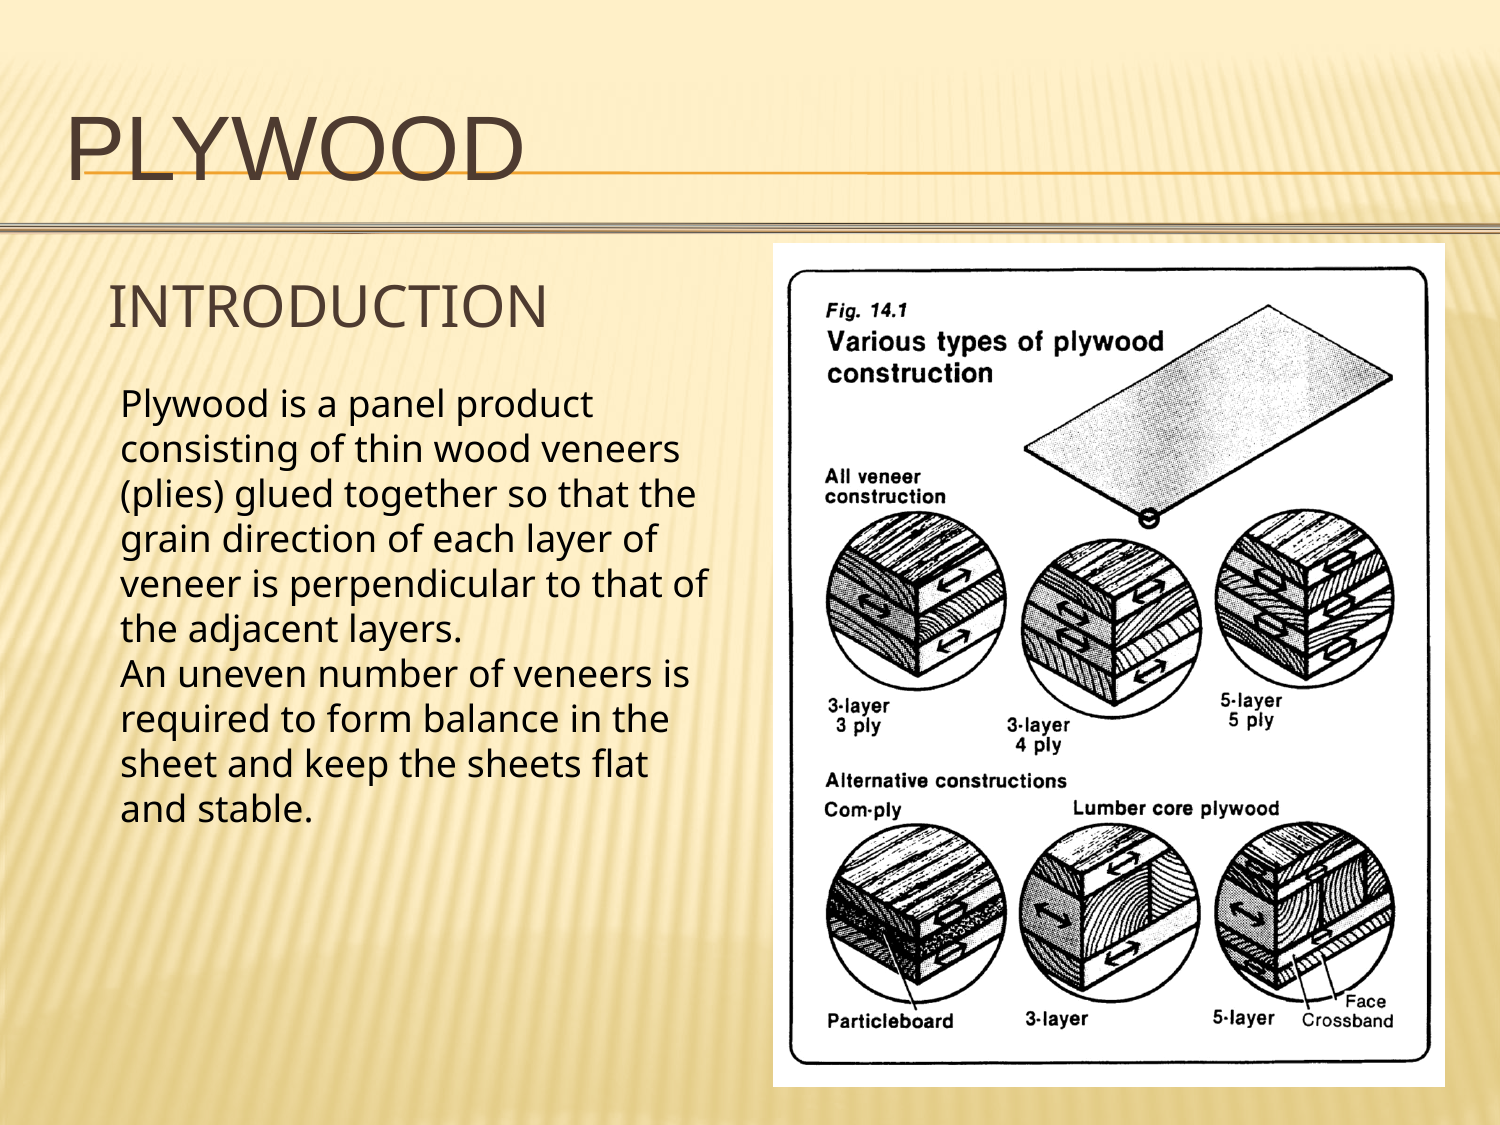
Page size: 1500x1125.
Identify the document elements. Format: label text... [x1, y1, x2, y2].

title PLYWOOD [50, 75, 1475, 209]
picture [773, 243, 1445, 1087]
text_box INTRODUCTION [93, 257, 763, 352]
text_box Plywood is a panel product consisting of thin wood veneers (plies) glued together so that the grain direction of each layer of veneer is perpendicular to that of the adjacent layers. An uneven number of veneers is required to form balance in the sheet and keep the sheets flat and stable. [105, 373, 727, 838]
picture [0, 222, 1500, 235]
